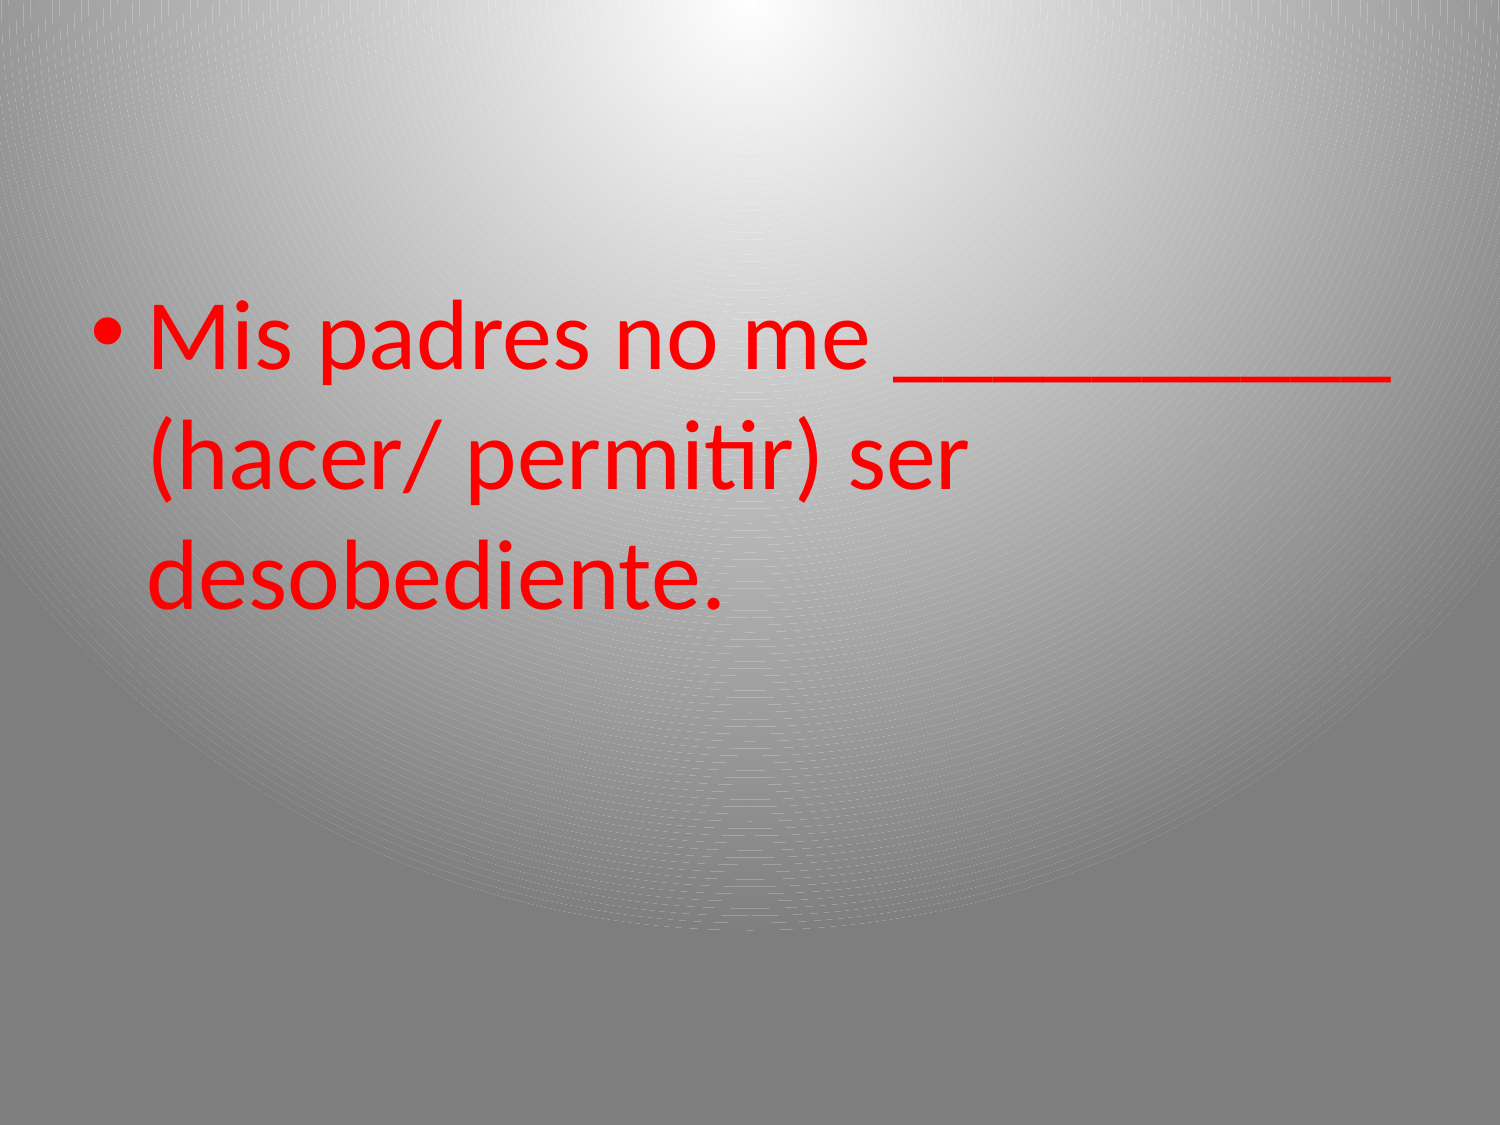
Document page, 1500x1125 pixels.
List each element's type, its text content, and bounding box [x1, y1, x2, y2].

list Mis padres no me __________ (hacer/ permitir) ser desobediente. [75, 262, 1425, 1005]
